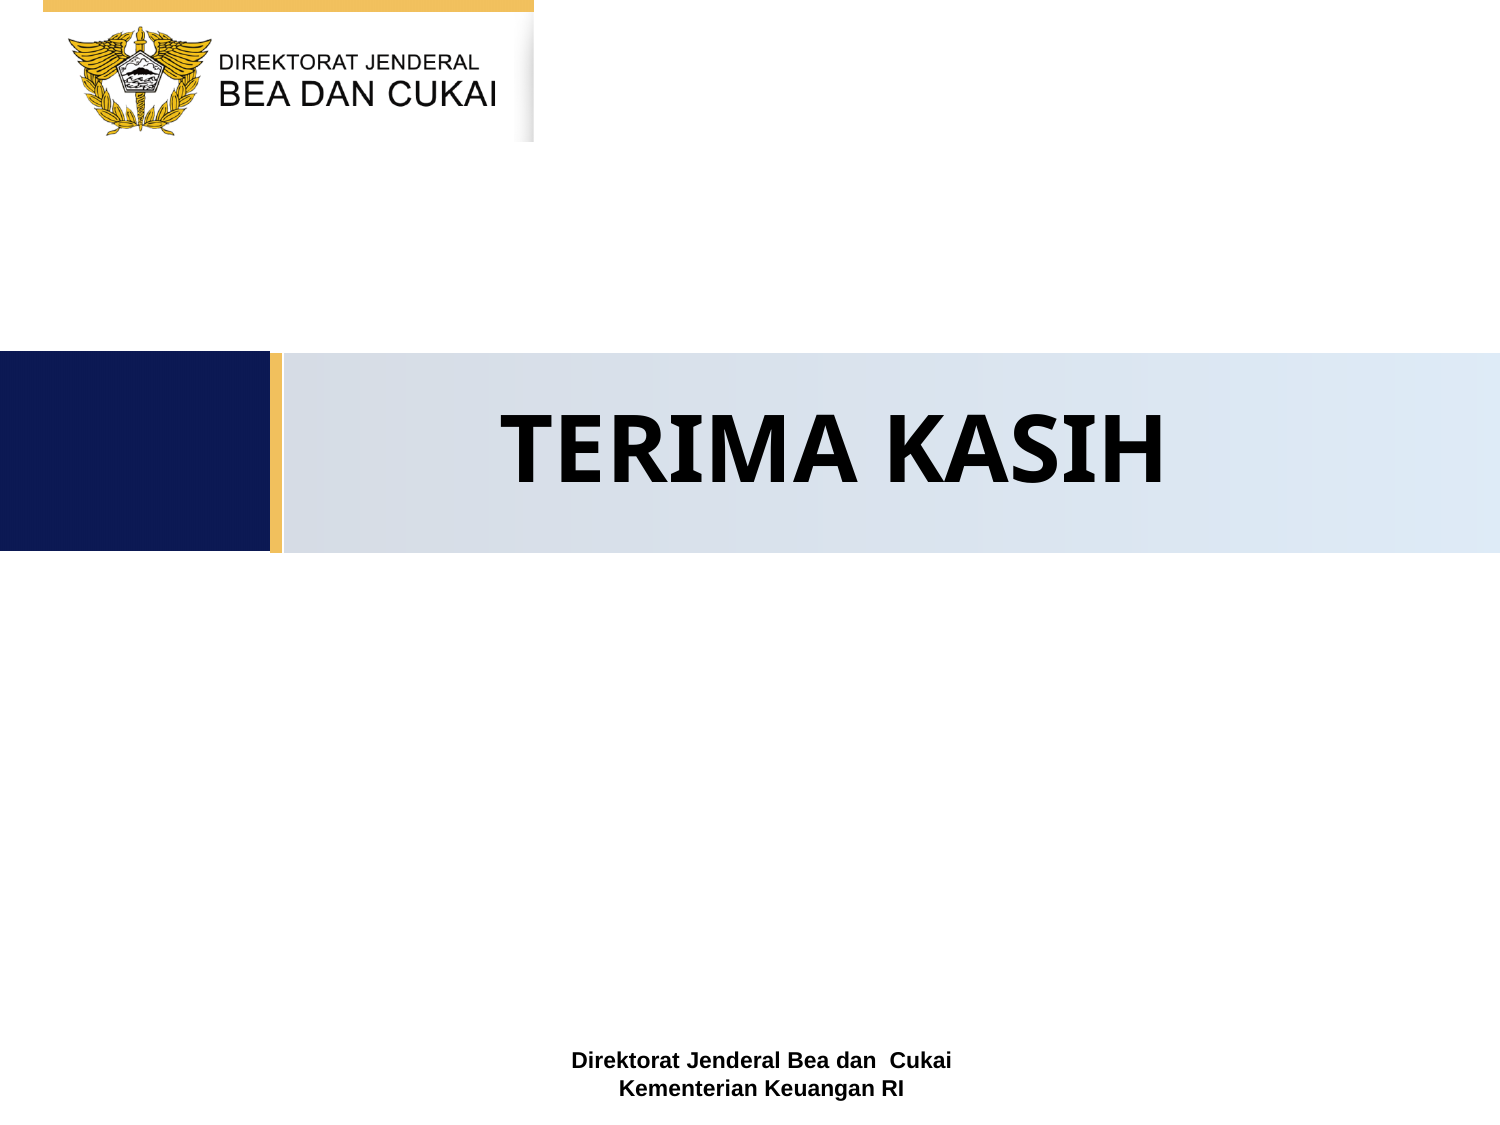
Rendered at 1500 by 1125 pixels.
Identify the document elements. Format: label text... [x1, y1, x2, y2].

title TERIMA KASIH [282, 353, 1388, 551]
picture [0, 351, 282, 553]
picture [43, 0, 538, 166]
